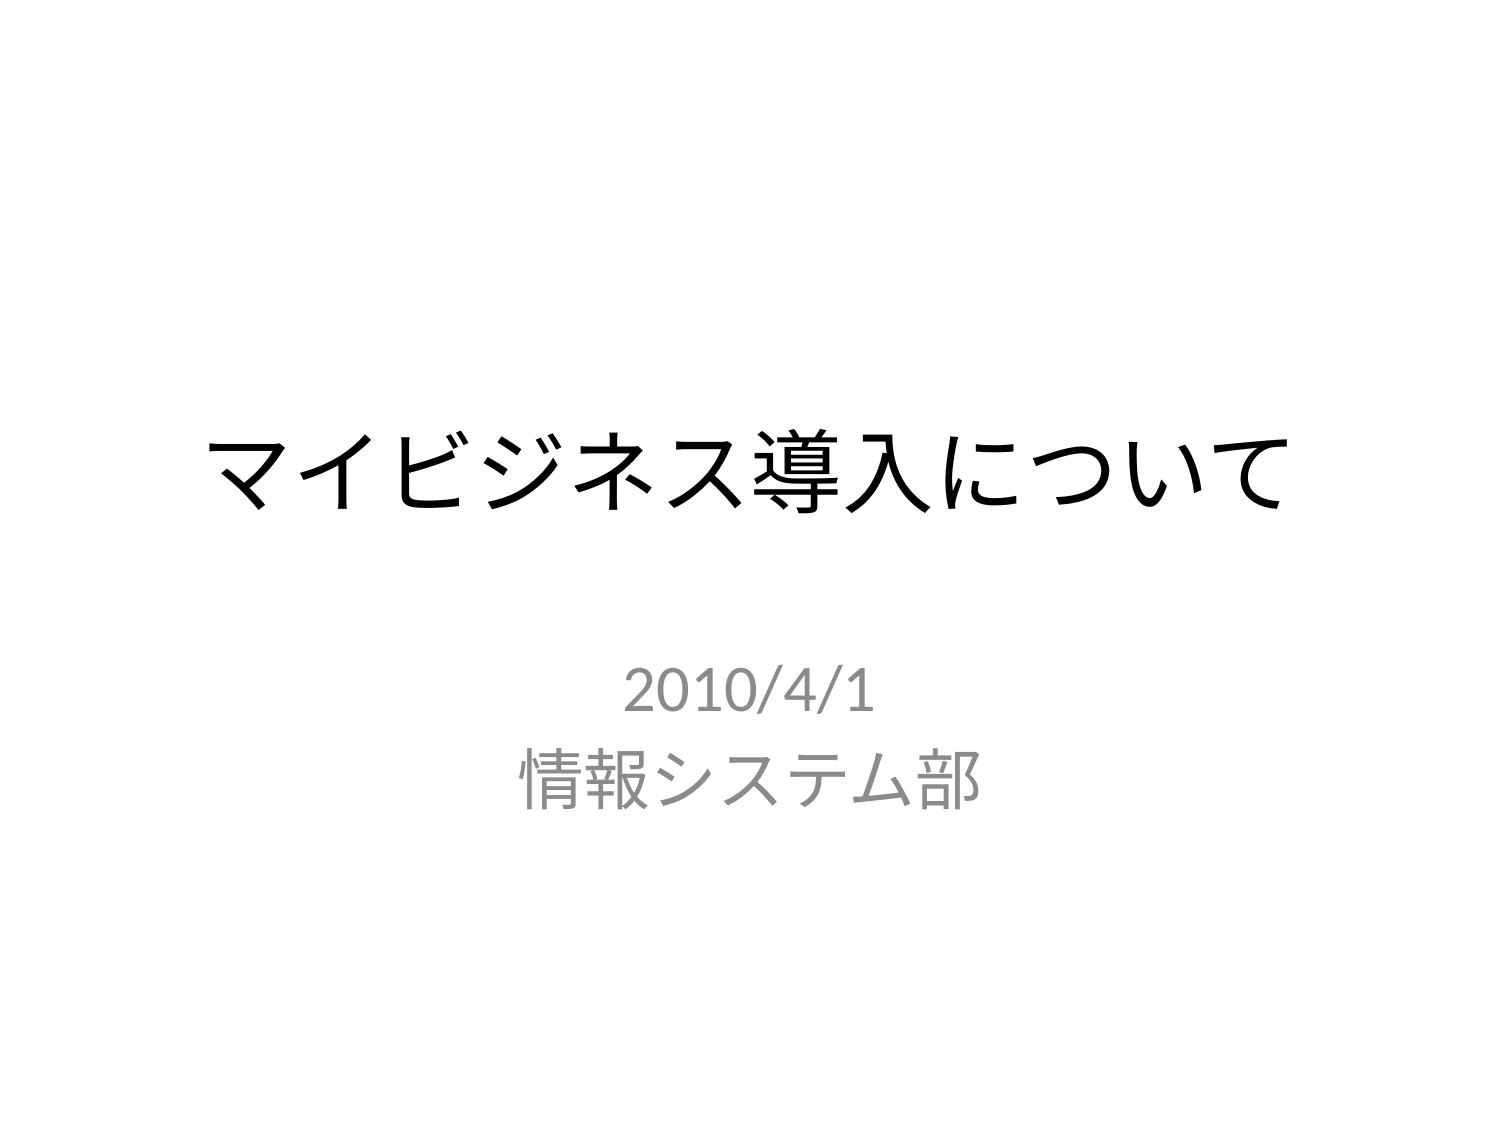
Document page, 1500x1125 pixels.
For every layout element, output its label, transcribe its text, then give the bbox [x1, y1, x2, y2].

subtitle 2010/4/1 情報システム部 [225, 637, 1275, 925]
title マイビジネス導入について [112, 349, 1388, 591]
